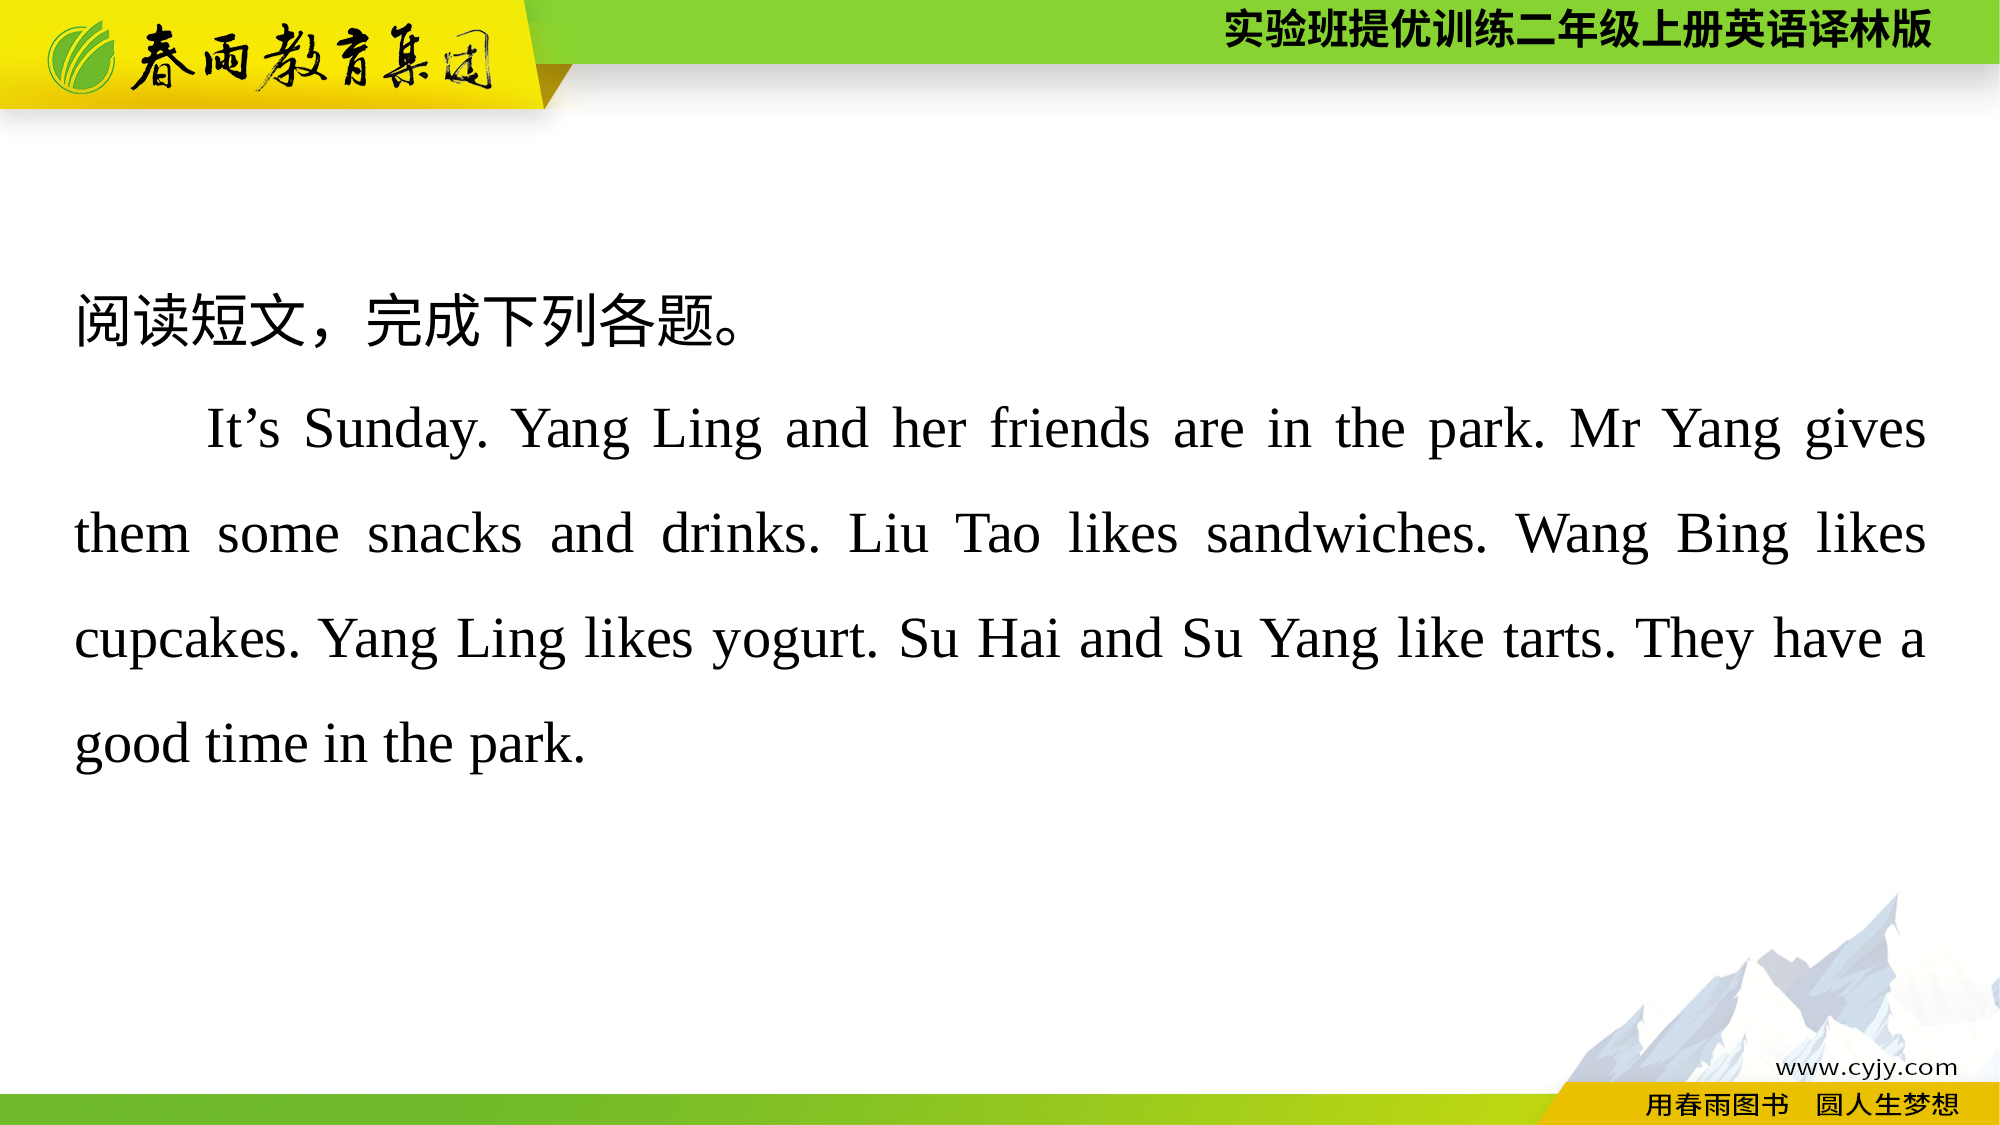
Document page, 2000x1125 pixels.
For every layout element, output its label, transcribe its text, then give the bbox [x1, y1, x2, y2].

picture [0, 0, 2000, 1125]
list 阅读短文，完成下列各题。 It’s Sunday. Yang Ling and her friends are in the park. Mr Yang gives them some snacks and drinks. Liu Tao likes sandwiches. Wang Bing likes cupcakes. Yang Ling likes yogurt. Su Hai and Su Yang like tarts. They have a good time in the park. [59, 241, 1944, 787]
